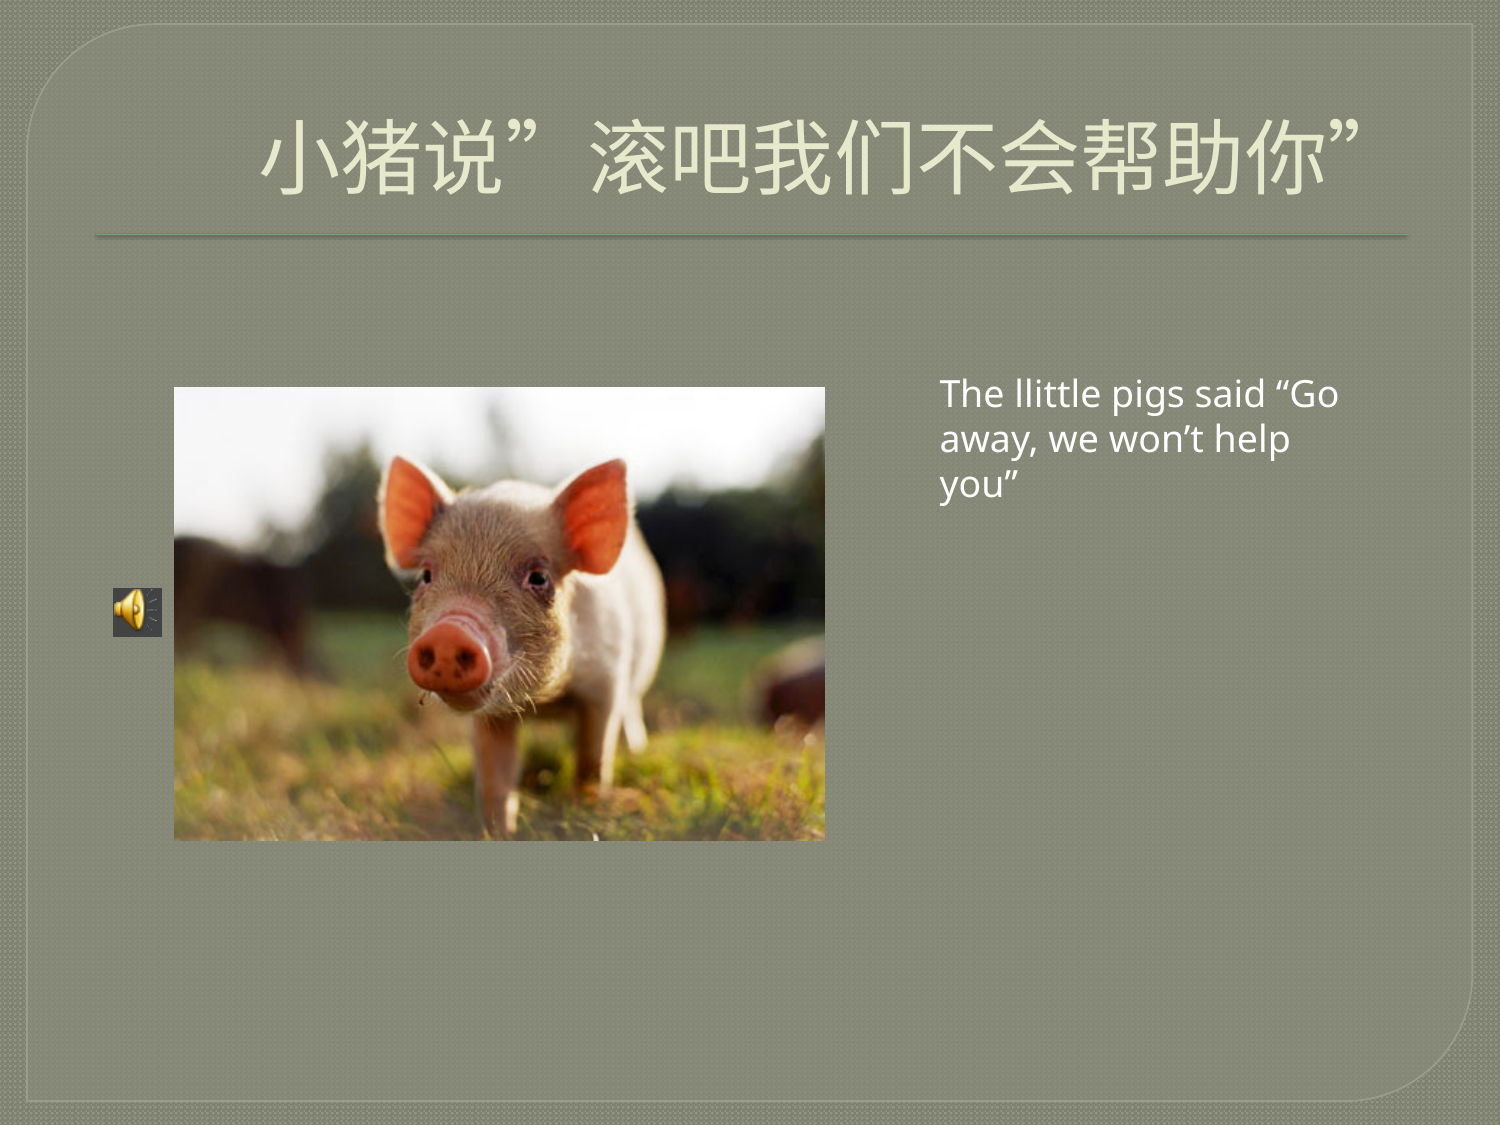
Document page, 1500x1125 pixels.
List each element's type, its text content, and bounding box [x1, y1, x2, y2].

picture [112, 587, 163, 638]
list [174, 387, 826, 841]
text_box The llittle pigs said “Go away, we won’t help you” [924, 362, 1363, 513]
title 小猪说”滚吧我们不会帮助你” [75, 24, 1425, 213]
